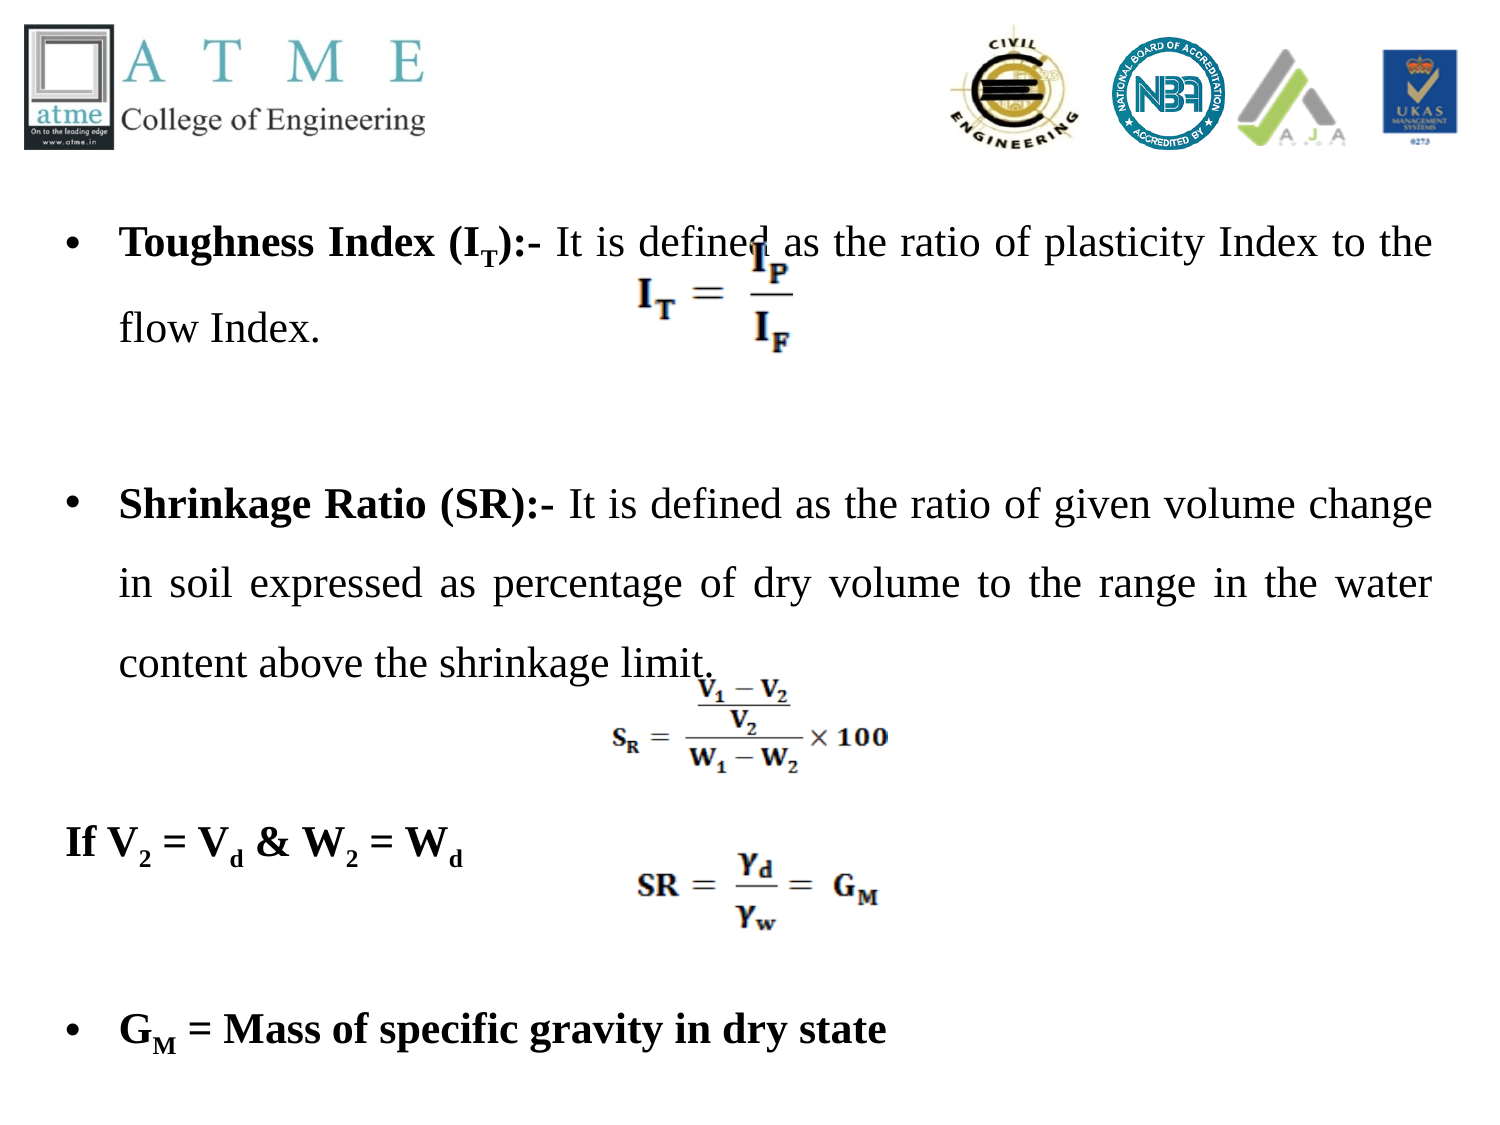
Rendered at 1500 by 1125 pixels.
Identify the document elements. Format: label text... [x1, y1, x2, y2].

picture [24, 24, 425, 150]
picture [1184, 109, 1225, 150]
picture [1237, 49, 1458, 146]
picture [1209, 103, 1218, 120]
picture [950, 24, 1080, 150]
picture [637, 237, 793, 363]
picture [612, 674, 888, 779]
list Toughness Index (IT):- It is defined as the ratio of plasticity Index to the flow Index. Shrinkage Ratio (SR):- It is defined as the ratio of given volume change in soil expressed as percentage of dry volume to the range in the water content above the shrinkage limit. If V2 = Vd & W2 = Wd GM = Mass of specific gravity in dry state [50, 174, 1450, 1075]
picture [637, 849, 881, 938]
picture [1112, 37, 1213, 150]
picture [1179, 37, 1225, 79]
